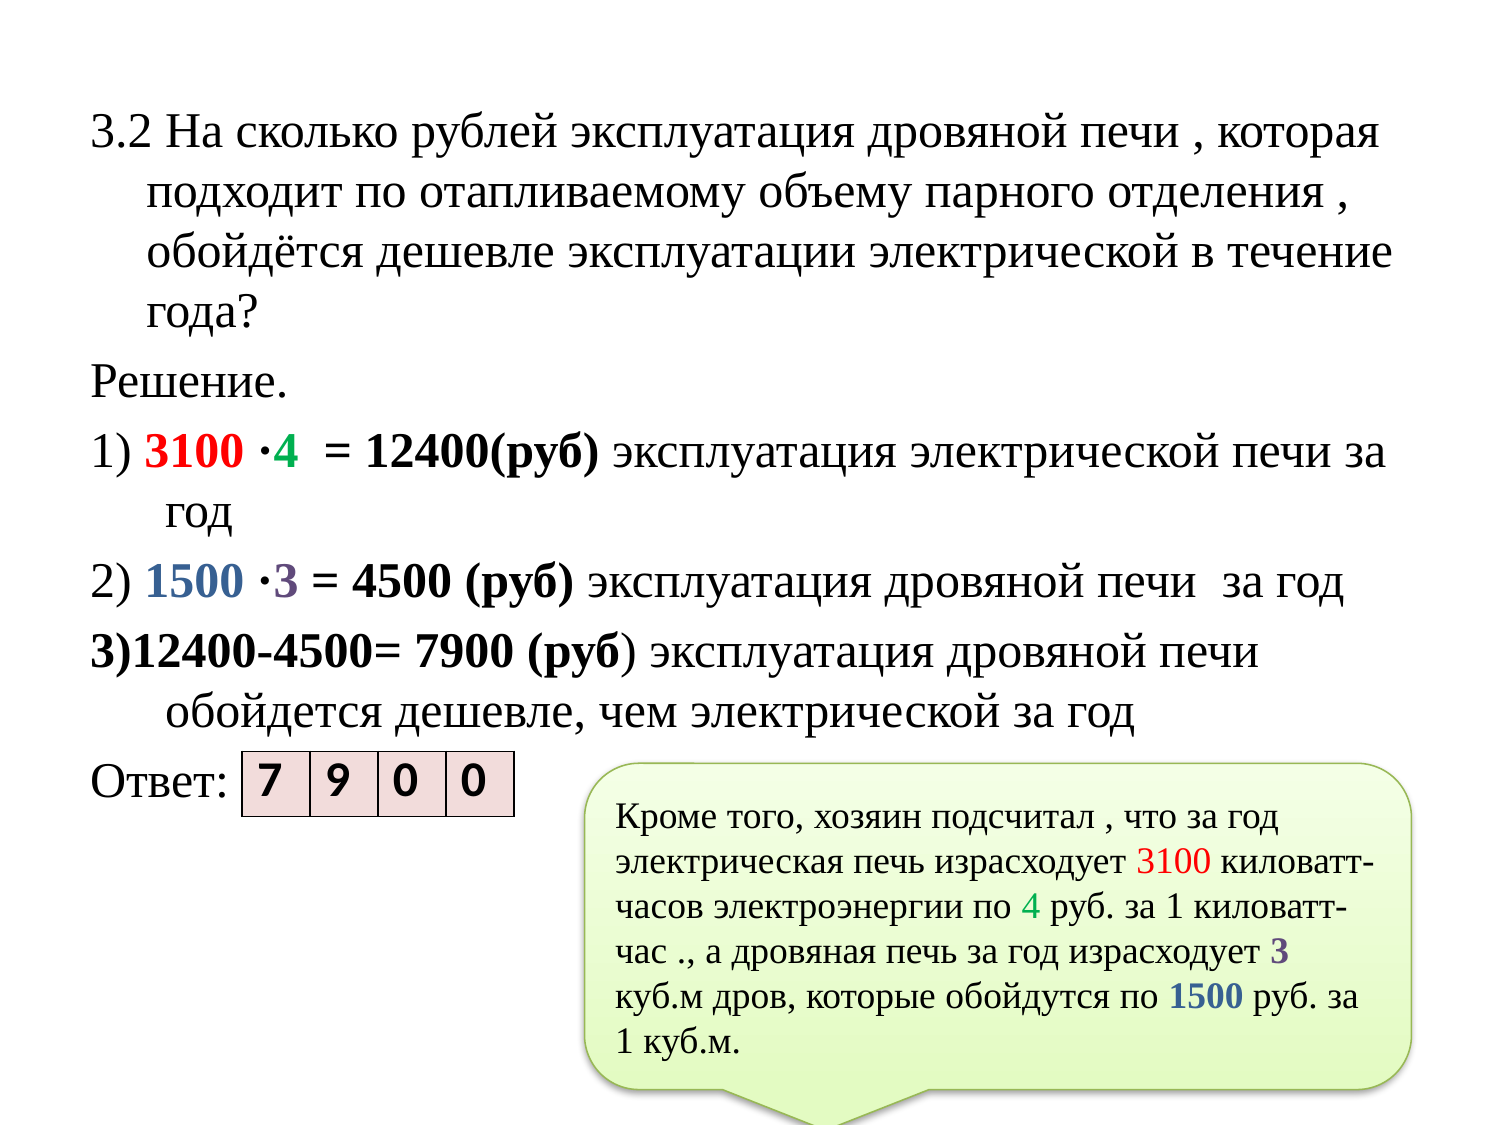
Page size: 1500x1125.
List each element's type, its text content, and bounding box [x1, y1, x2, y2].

table_header 0 [379, 752, 445, 816]
list 3.2 На сколько рублей эксплуатация дровяной печи , которая подходит по отапливаемому объему парного отделения , обойдётся дешевле эксплуатации электрической в течение года? Решение. 1) 3100 ·4 = 12400(руб) эксплуатация электрической печи за год 2) 1500 ·3 = 4500 (руб) эксплуатация дровяной печи за год 3)12400-4500= 7900 (руб) эксплуатация дровяной печи обойдется дешевле, чем электрической за год Ответ: [75, 90, 1425, 1005]
text_box Кроме того, хозяин подсчитал , что за год электрическая печь израсходует 3100 киловатт-часов электроэнергии по 4 руб. за 1 киловатт-час ., а дровяная печь за год израсходует 3 куб.м дров, которые обойдутся по 1500 руб. за 1 куб.м. [583, 762, 1413, 1125]
table_header 0 [447, 752, 513, 816]
table_header 7 [243, 752, 309, 816]
table_header 9 [311, 752, 377, 816]
